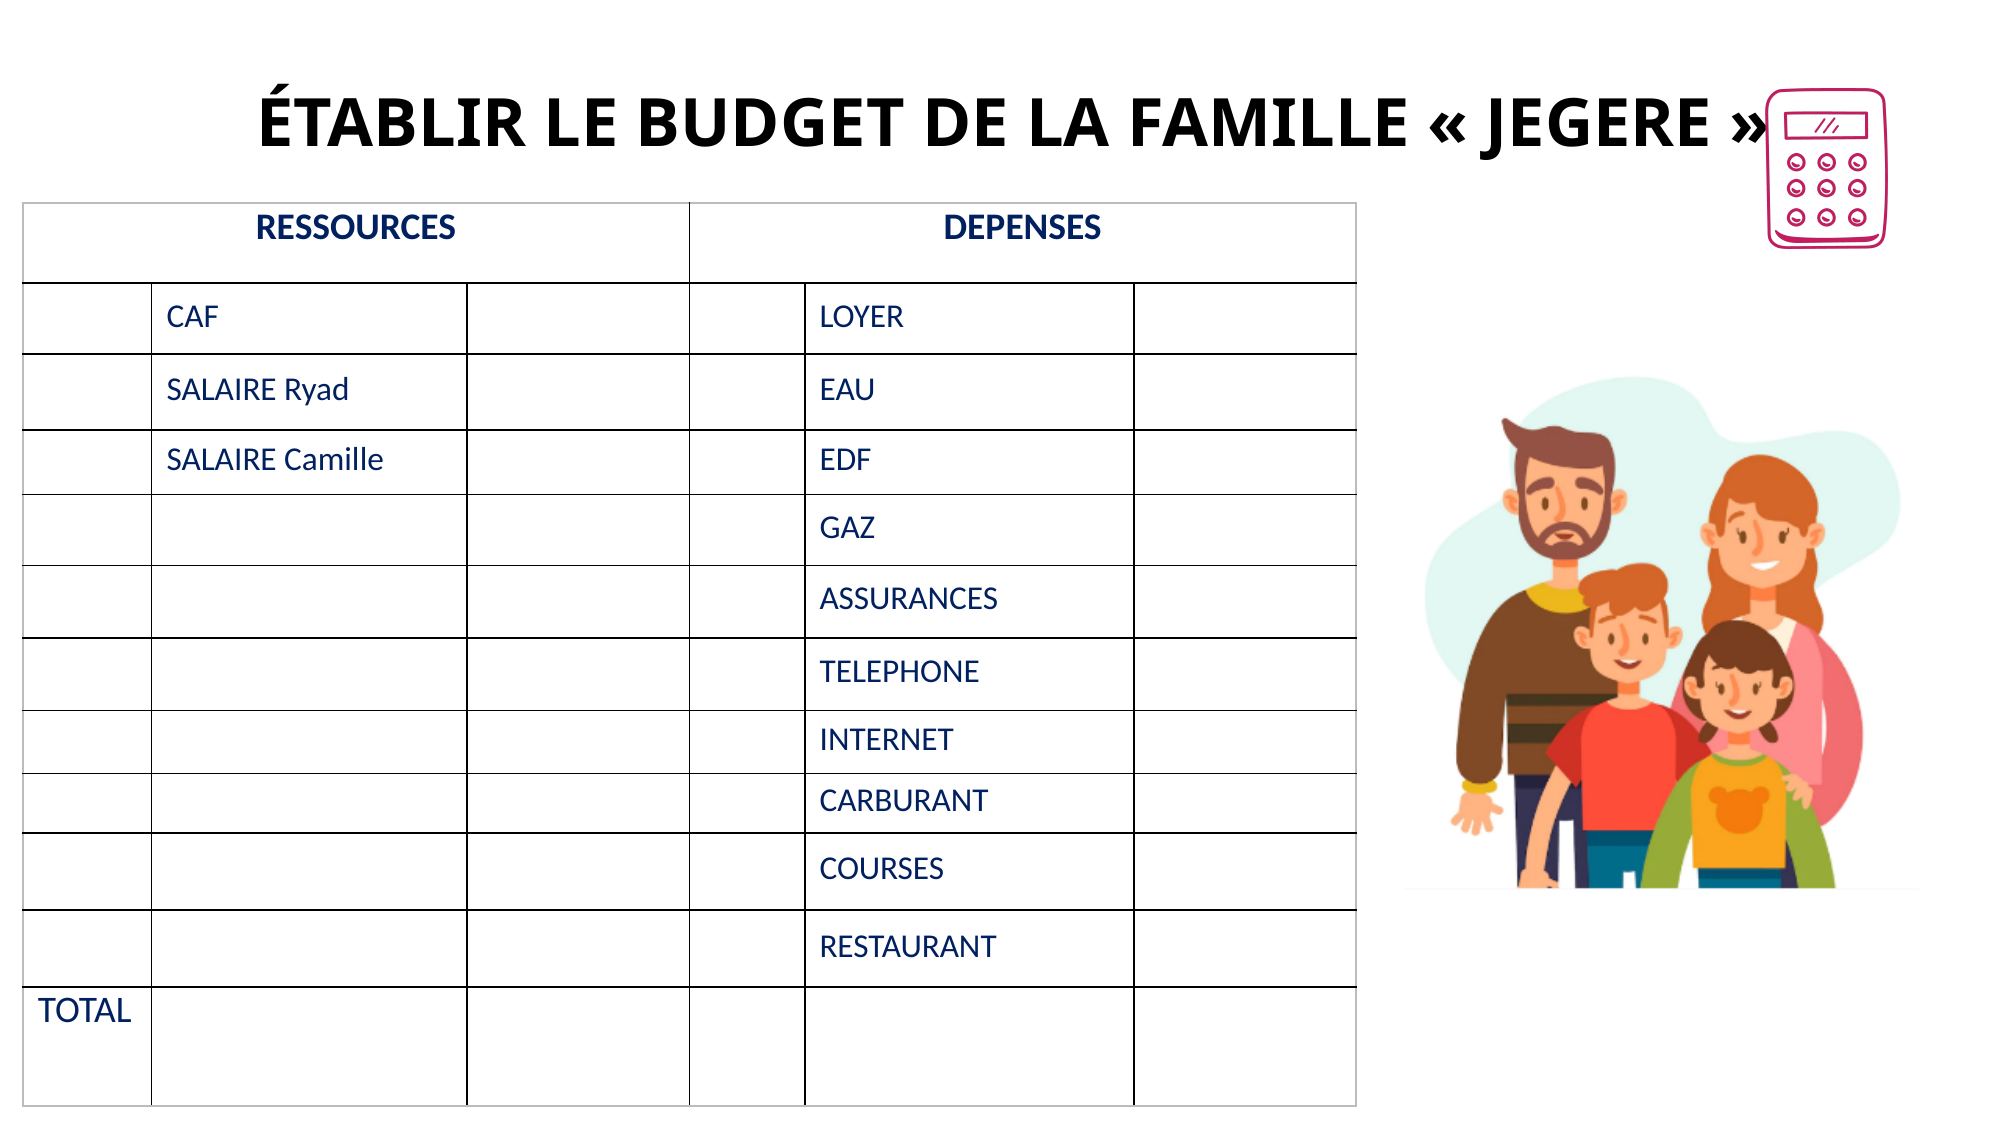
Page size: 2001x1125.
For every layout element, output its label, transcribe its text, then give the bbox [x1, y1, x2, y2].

table_cell SALAIRE Camille [152, 431, 466, 494]
table_cell [24, 431, 151, 494]
table_cell [690, 774, 804, 832]
table_cell [690, 988, 804, 1105]
table_cell [690, 711, 804, 773]
table_cell CAF [152, 284, 466, 353]
table_cell [690, 355, 804, 429]
table_header RESSOURCES [24, 204, 689, 282]
table_cell [690, 284, 804, 353]
table_cell [24, 711, 151, 773]
table_cell [1135, 355, 1355, 429]
table_cell [468, 355, 689, 429]
table_cell [1135, 774, 1355, 832]
table_cell [1135, 284, 1355, 353]
table_cell LOYER [806, 284, 1133, 353]
table_cell [1135, 834, 1355, 909]
table_cell [1135, 495, 1355, 565]
table_cell [152, 495, 466, 565]
table_cell [690, 834, 804, 909]
table_header DEPENSES [690, 204, 1355, 282]
table_cell [468, 495, 689, 565]
table_cell TELEPHONE [806, 639, 1133, 710]
table_cell [468, 988, 689, 1105]
table_cell [468, 834, 689, 909]
table_cell [468, 911, 689, 986]
table_cell [24, 495, 151, 565]
table_cell [152, 834, 466, 909]
table_cell COURSES [806, 834, 1133, 909]
table_cell [468, 284, 689, 353]
table_cell EDF [806, 431, 1133, 494]
table_cell RESTAURANT [806, 911, 1133, 986]
table_cell [24, 774, 151, 832]
table_cell [690, 495, 804, 565]
table_cell [1135, 711, 1355, 773]
table_cell [468, 774, 689, 832]
picture [1765, 88, 1888, 249]
table_cell ASSURANCES [806, 566, 1133, 637]
table_cell [690, 431, 804, 494]
table_cell SALAIRE Ryad [152, 355, 466, 429]
table_cell [1135, 639, 1355, 710]
title ÉTABLIR LE BUDGET DE LA FAMILLE « JEGERE » [217, 27, 1811, 169]
table_cell [1135, 566, 1355, 637]
table_cell TOTAL [24, 988, 151, 1105]
table_cell [806, 988, 1133, 1105]
table_cell [152, 566, 466, 637]
table_cell [468, 711, 689, 773]
table_cell [24, 911, 151, 986]
table_cell [152, 711, 466, 773]
table_cell GAZ [806, 495, 1133, 565]
table_cell [152, 774, 466, 832]
table_cell CARBURANT [806, 774, 1133, 832]
table_cell [690, 911, 804, 986]
table_cell [1135, 431, 1355, 494]
table_cell [152, 639, 466, 710]
table_cell [24, 284, 151, 353]
table_cell [152, 911, 466, 986]
table_cell [468, 431, 689, 494]
table_cell [152, 988, 466, 1105]
table_cell [24, 566, 151, 637]
table_cell [24, 639, 151, 710]
table_cell [24, 834, 151, 909]
table_cell [690, 566, 804, 637]
table_cell [468, 566, 689, 637]
table_cell INTERNET [806, 711, 1133, 773]
table_cell [690, 639, 804, 710]
table_cell EAU [806, 355, 1133, 429]
picture [1405, 367, 1919, 890]
table_cell [1135, 911, 1355, 986]
table_cell [468, 639, 689, 710]
table_cell [1135, 988, 1355, 1105]
table_cell [24, 355, 151, 429]
